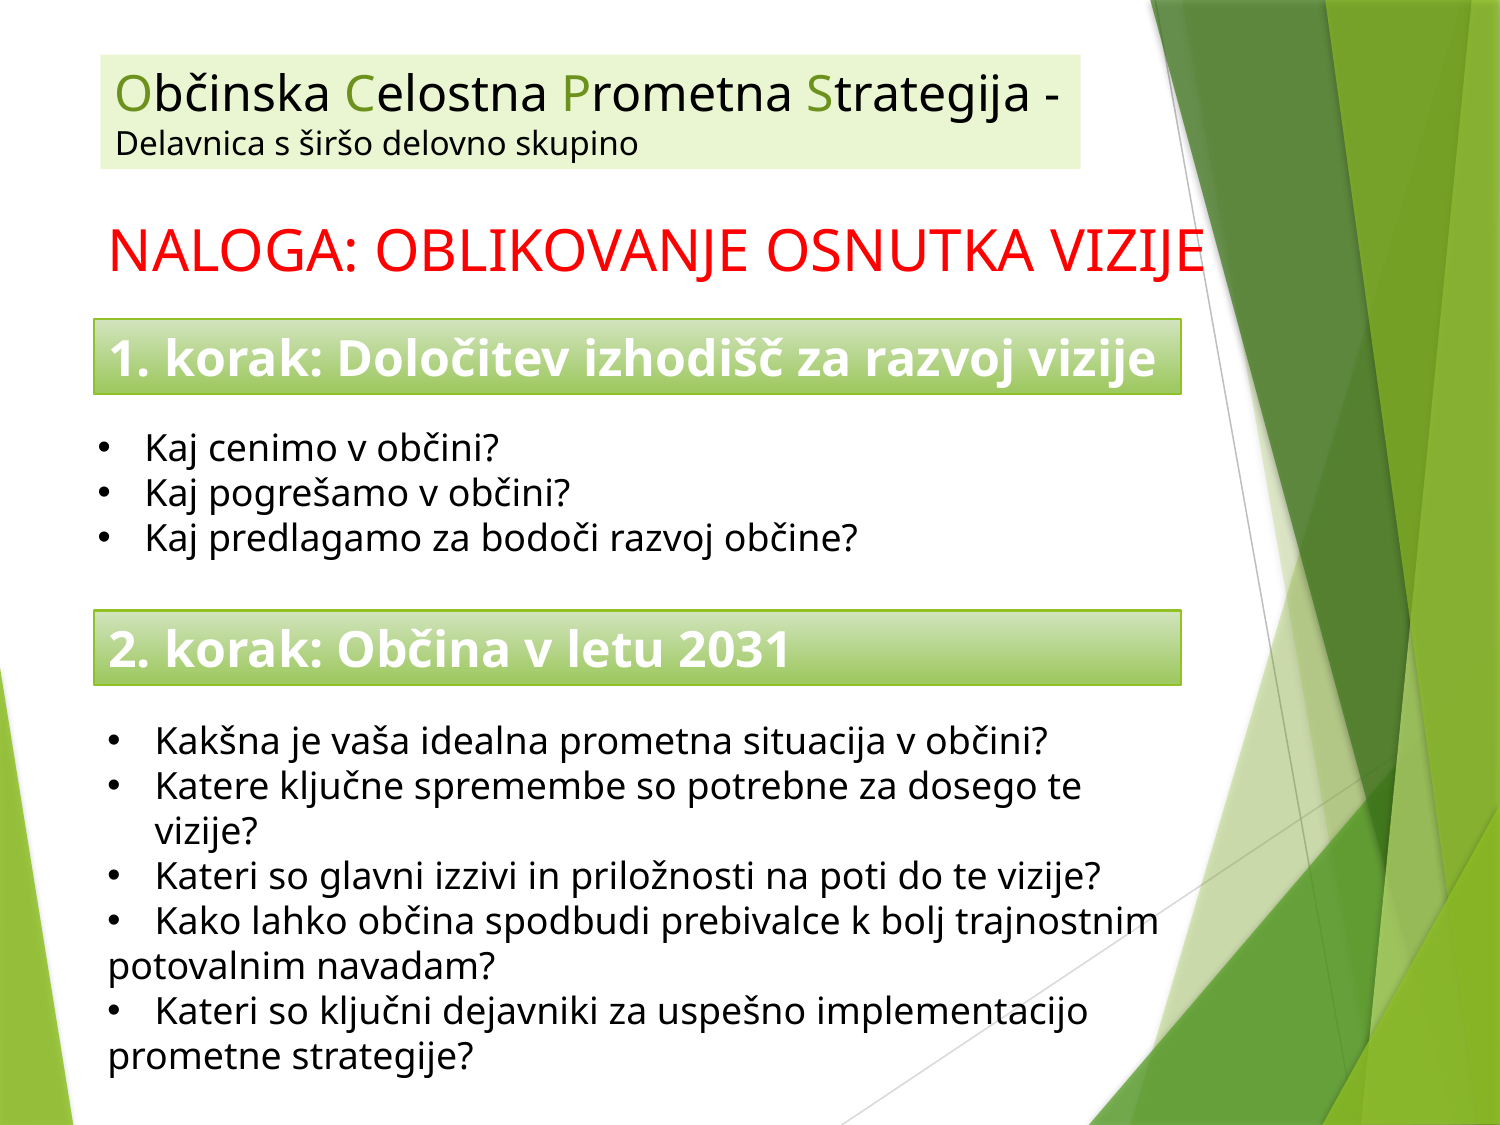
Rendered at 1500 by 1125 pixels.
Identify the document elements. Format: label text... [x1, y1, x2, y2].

text_box 1. korak: Določitev izhodišč za razvoj vizije [93, 318, 1182, 395]
text_box Občinska Celostna Prometna Strategija - Delavnica s širšo delovno skupino [100, 54, 1081, 170]
text_box Kakšna je vaša idealna prometna situacija v občini? Katere ključne spremembe so potrebne za dosego te vizije? Kateri so glavni izzivi in priložnosti na poti do te vizije? Kako lahko občina spodbudi prebivalce k bolj trajnostnim potovalnim navadam? Kateri so ključni dejavniki za uspešno implementacijo prometne strategije? [92, 709, 1184, 1125]
title NALOGA: OBLIKOVANJE OSNUTKA VIZIJE [92, 205, 1454, 292]
text_box 2. korak: Občina v letu 2031 [93, 609, 1182, 686]
text_box Kaj cenimo v občini? Kaj pogrešamo v občini? Kaj predlagamo za bodoči razvoj občine? [82, 416, 874, 611]
text_box [95, 292, 1247, 309]
